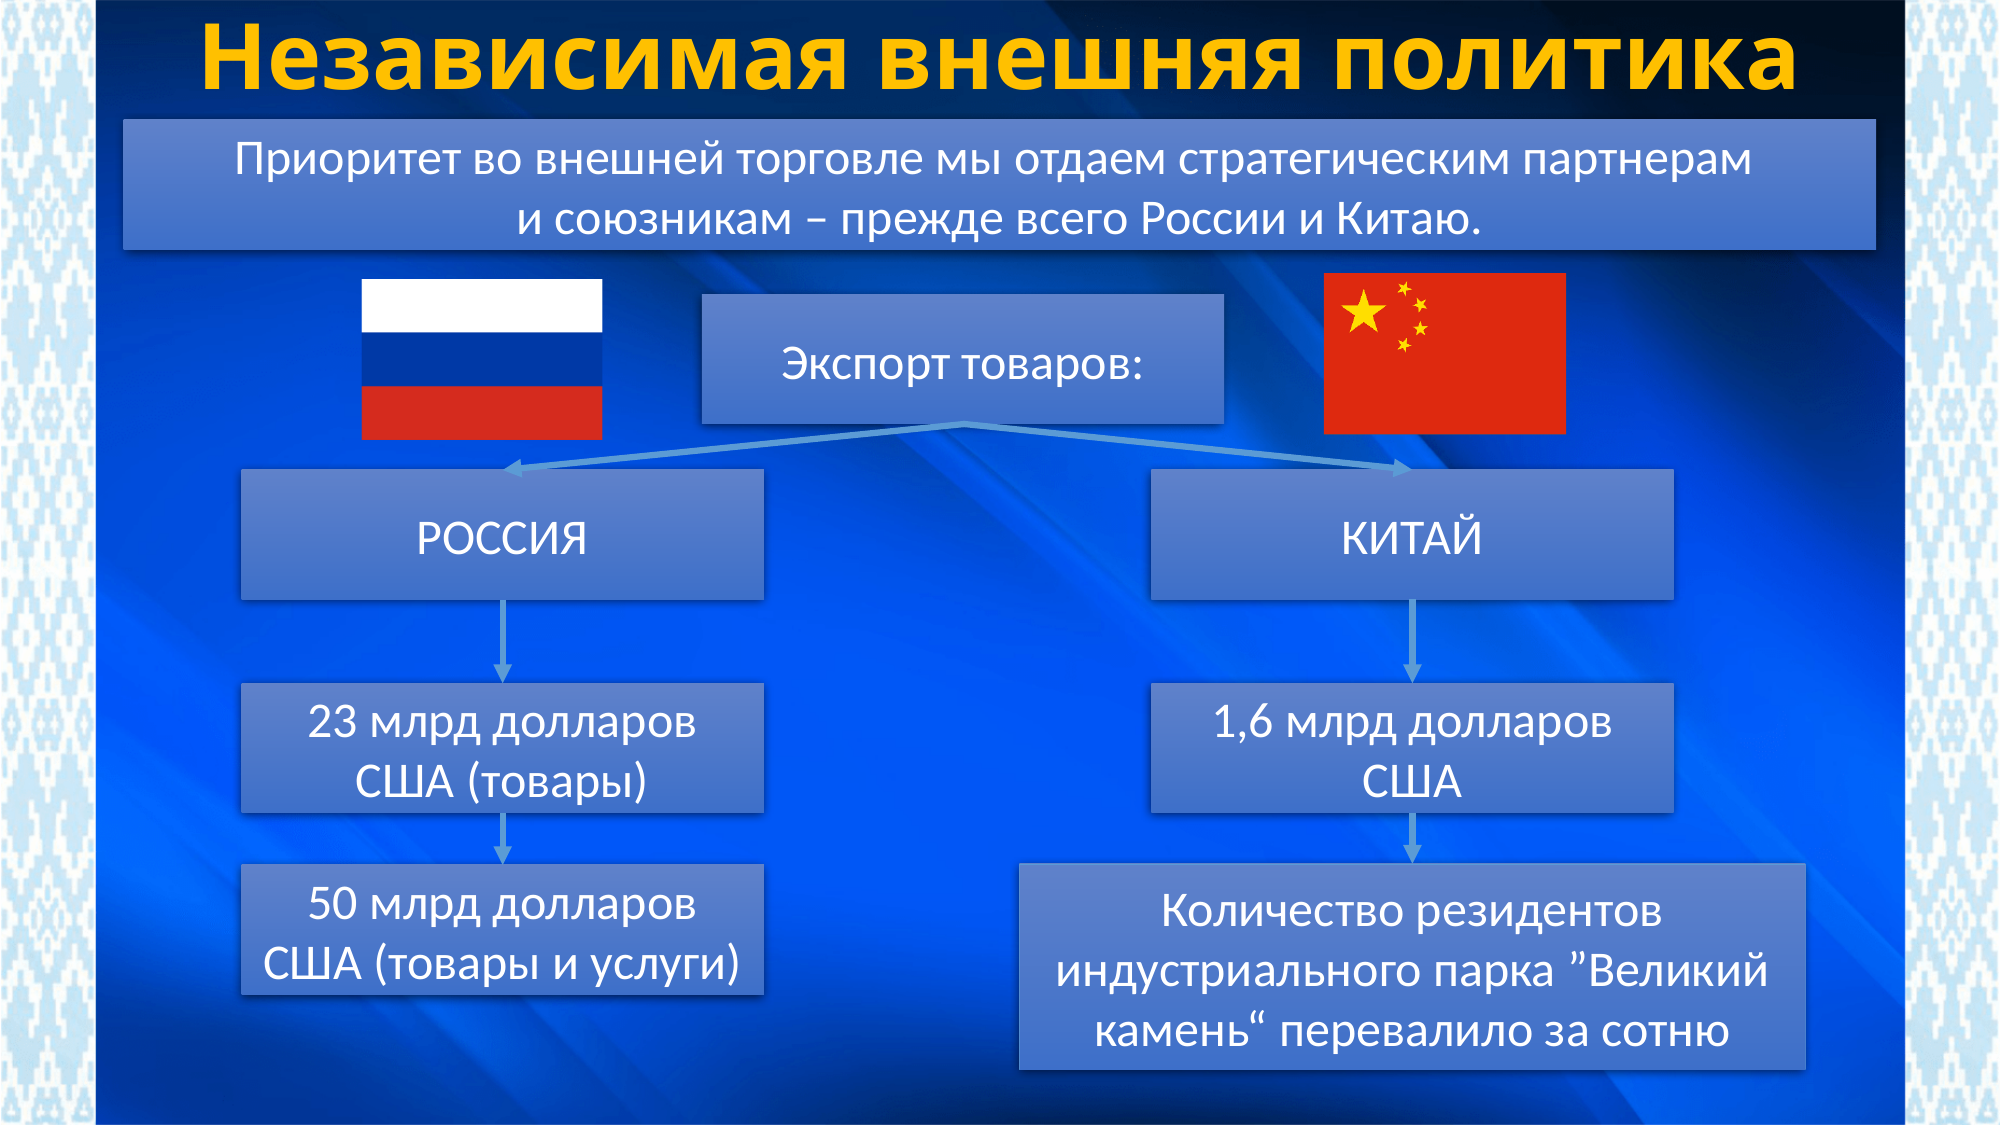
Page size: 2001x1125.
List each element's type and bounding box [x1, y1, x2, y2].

text_box [502, 423, 963, 470]
text_box [963, 423, 1413, 470]
picture [361, 279, 603, 442]
picture [1323, 272, 1567, 435]
list [0, 0, 2000, 1125]
